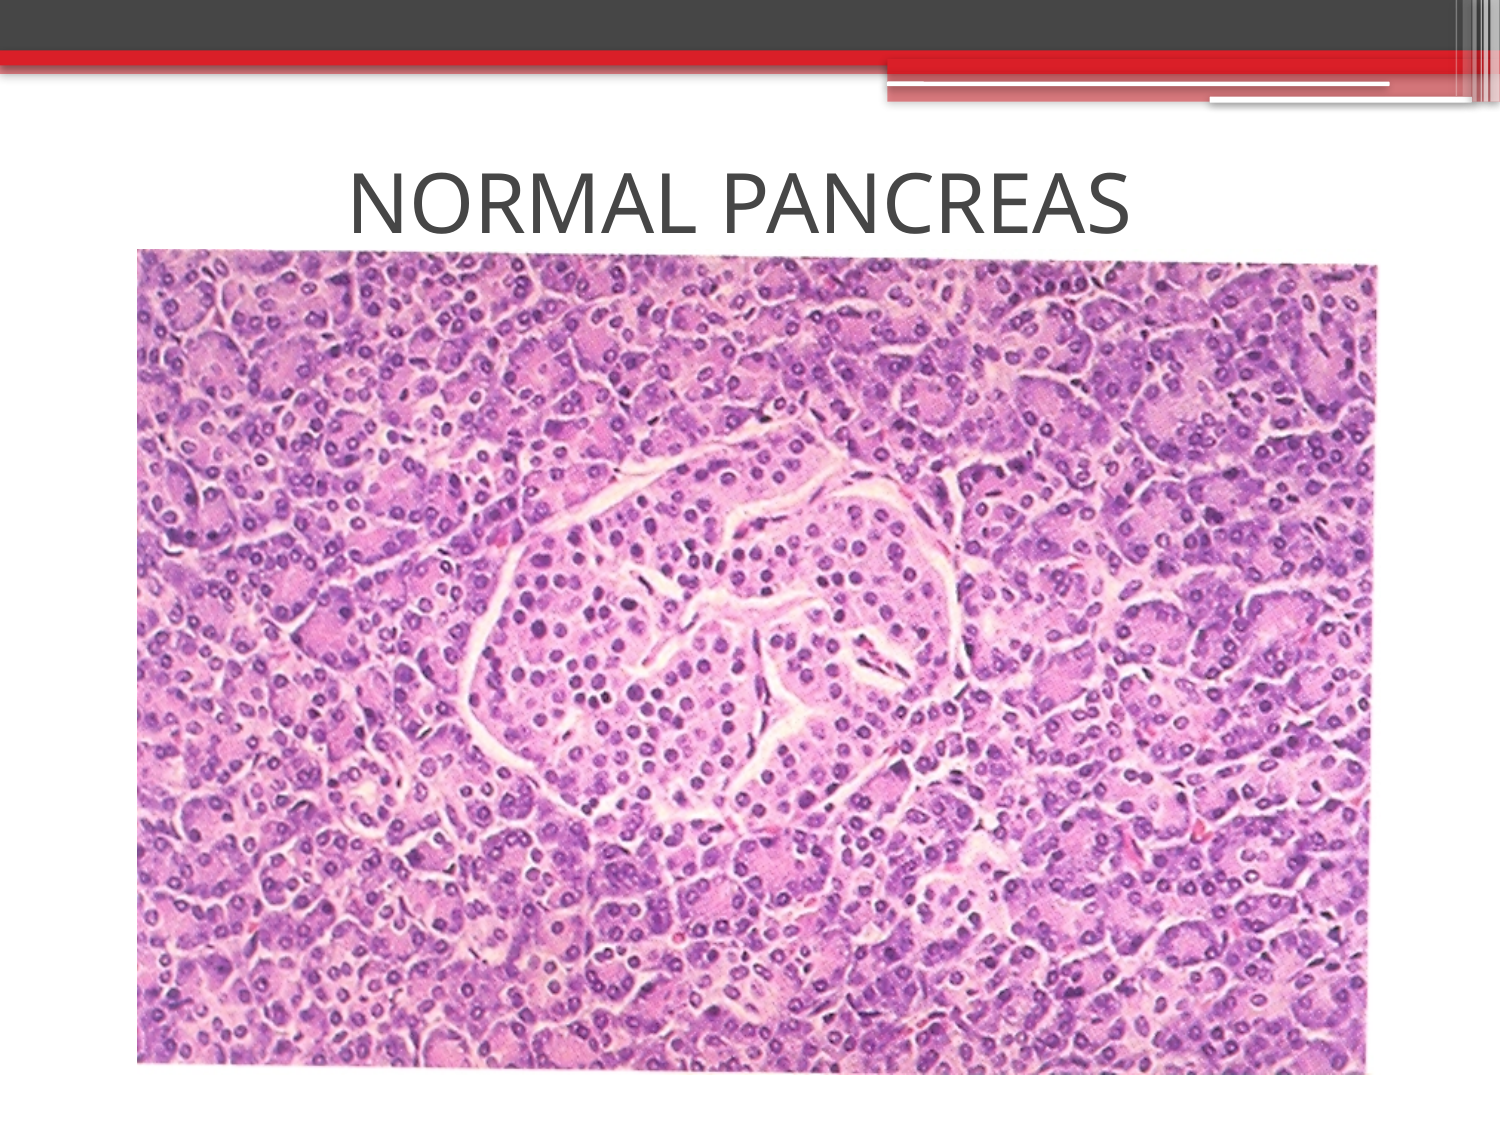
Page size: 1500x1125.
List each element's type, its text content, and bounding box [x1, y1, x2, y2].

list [137, 249, 1381, 1076]
title NORMAL PANCREAS [75, 137, 1425, 263]
